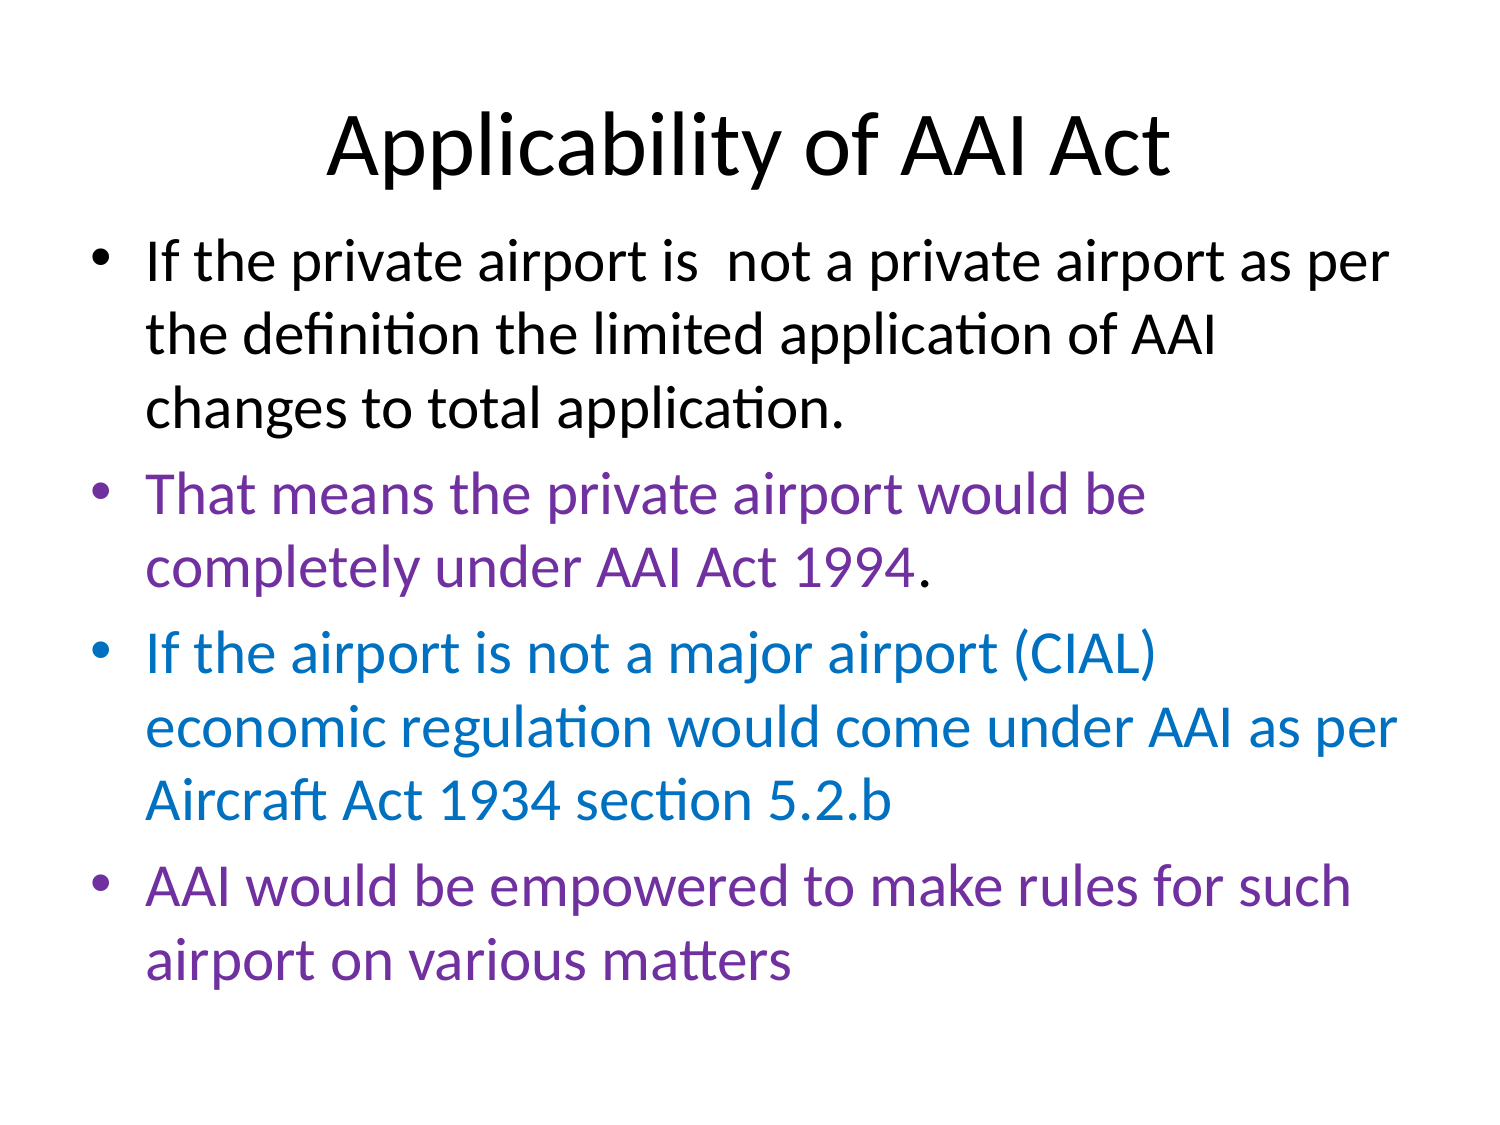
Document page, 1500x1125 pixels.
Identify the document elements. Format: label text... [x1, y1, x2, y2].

title Applicability of AAI Act [75, 45, 1425, 212]
list If the private airport is not a private airport as per the definition the limited application of AAI changes to total application. That means the private airport would be completely under AAI Act 1994. If the airport is not a major airport (CIAL) economic regulation would come under AAI as per Aircraft Act 1934 section 5.2.b AAI would be empowered to make rules for such airport on various matters [75, 212, 1425, 1005]
